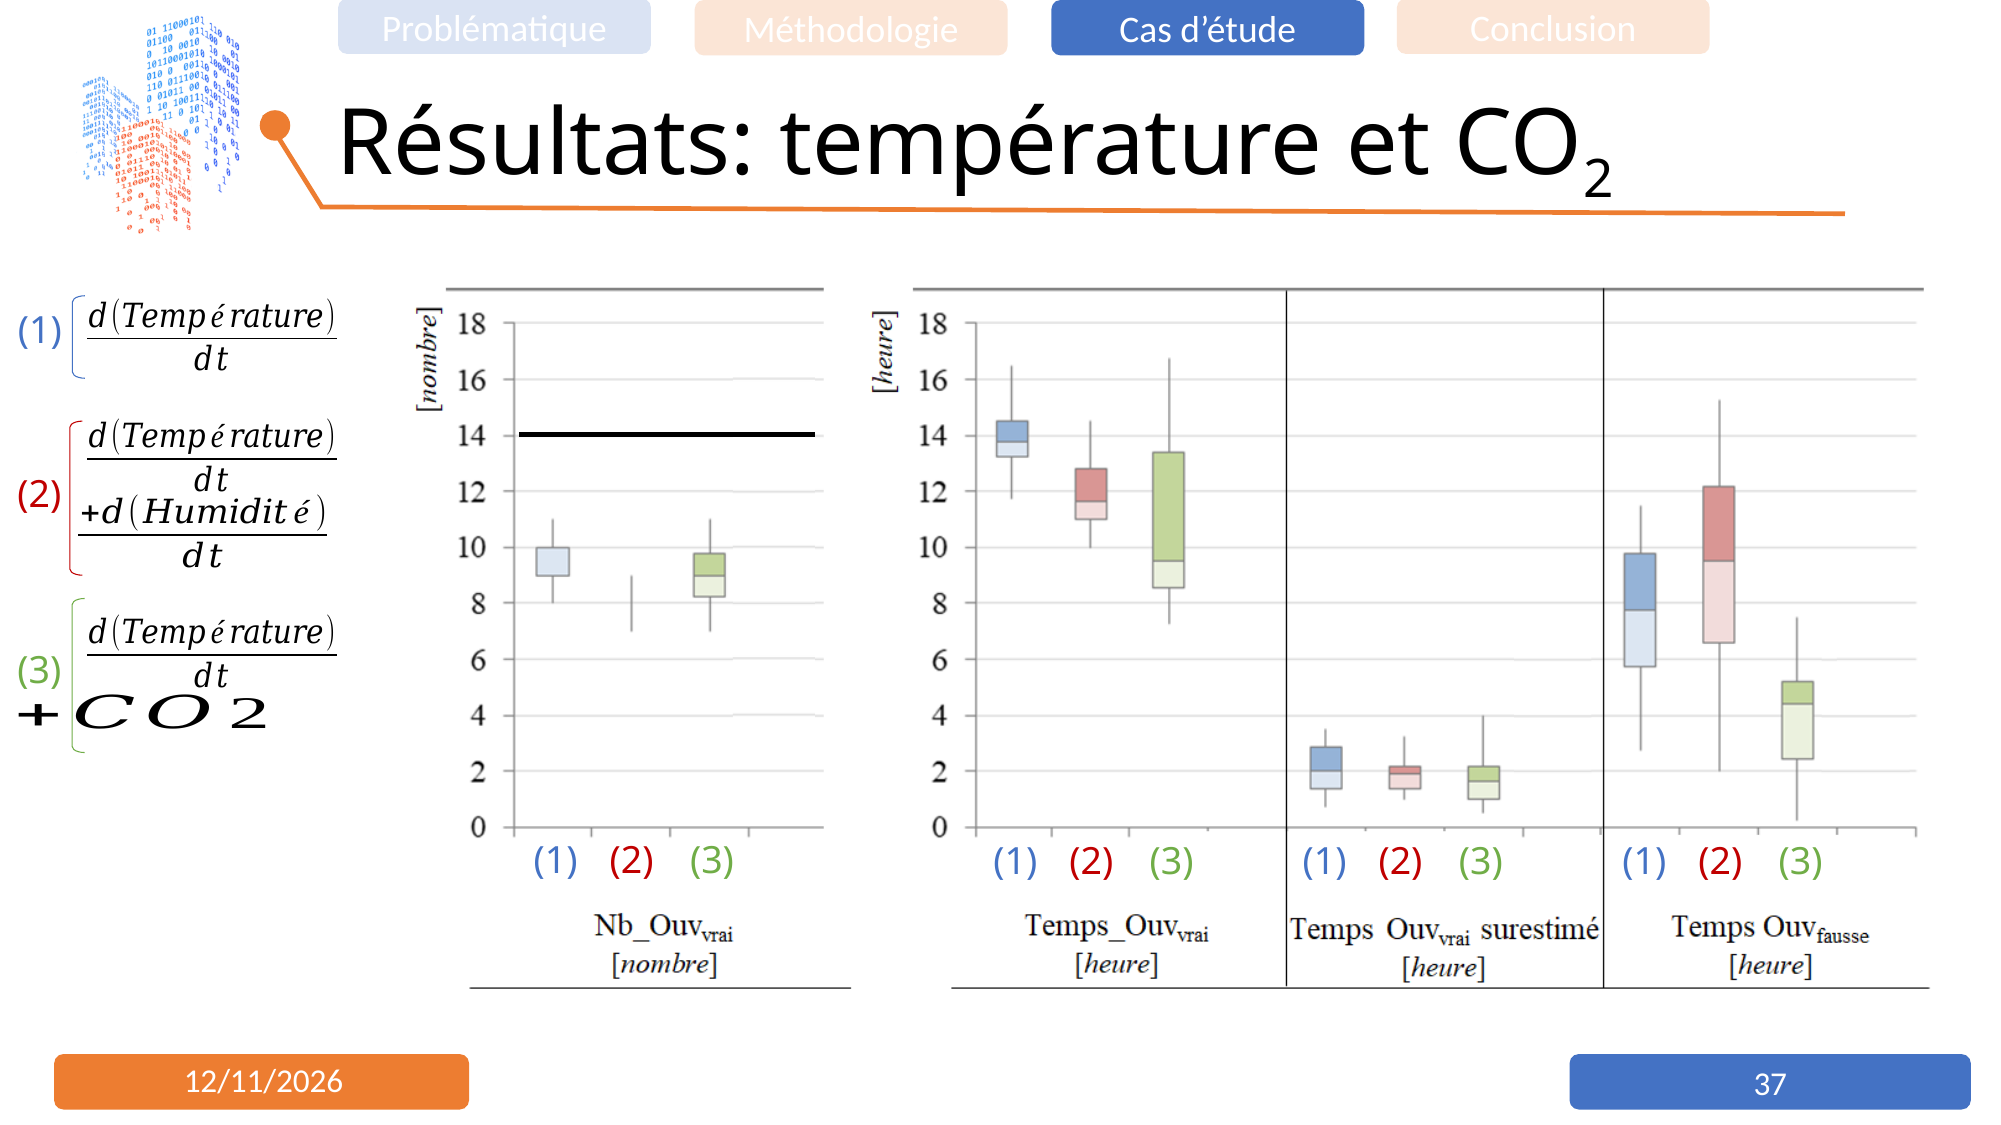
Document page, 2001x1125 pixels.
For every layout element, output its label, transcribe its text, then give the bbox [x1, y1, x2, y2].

text_box Conclusion [1395, 0, 1711, 56]
text_box (1) [3, 298, 73, 359]
slide_number 37 [1569, 1054, 1971, 1110]
text_box [71, 597, 85, 754]
text_box [69, 420, 83, 576]
picture [399, 278, 1945, 1000]
text_box [71, 295, 85, 379]
title Résultats: température et CO2 [321, 76, 1863, 184]
text_box (3) [2, 638, 71, 699]
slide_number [57, 1049, 470, 1110]
text_box Cas d’étude [1050, 0, 1366, 57]
text_box Problématique [336, 0, 652, 56]
text_box (2) [2, 462, 69, 523]
picture [57, 0, 260, 253]
text_box Méthodologie [693, 0, 1009, 57]
